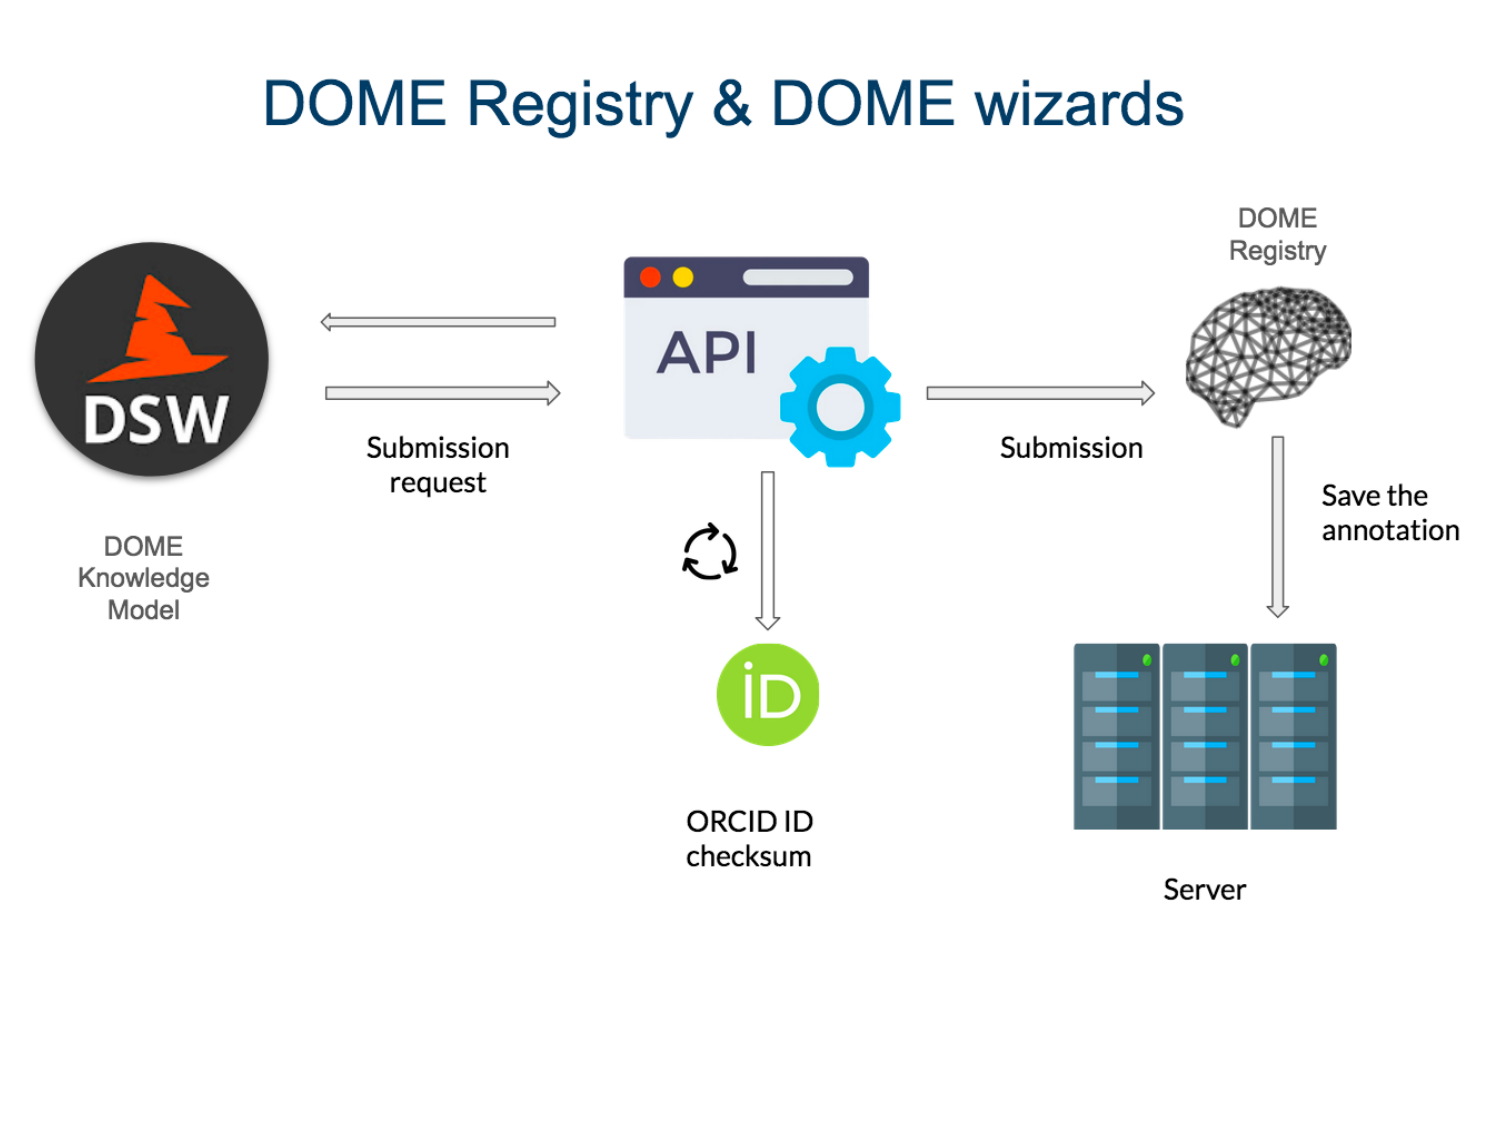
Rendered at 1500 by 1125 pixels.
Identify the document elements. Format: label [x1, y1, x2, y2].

picture [0, 35, 1488, 922]
